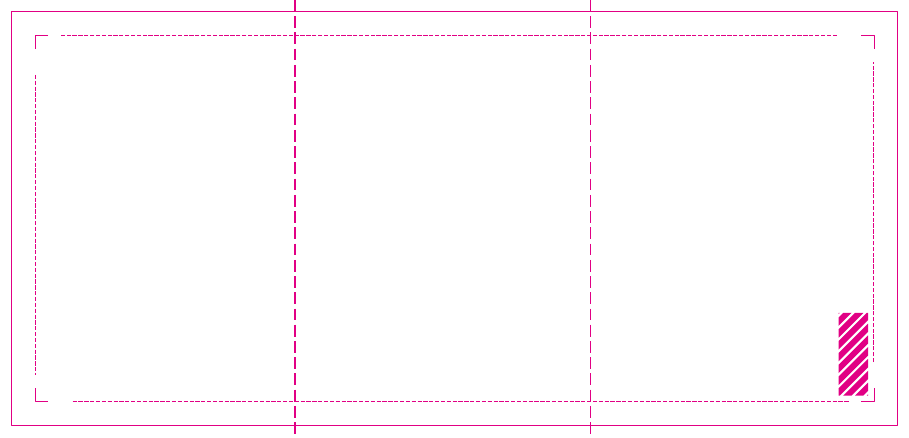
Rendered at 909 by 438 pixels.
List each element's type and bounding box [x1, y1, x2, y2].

text_box [838, 335, 869, 374]
text_box [838, 347, 869, 396]
text_box [838, 312, 869, 362]
